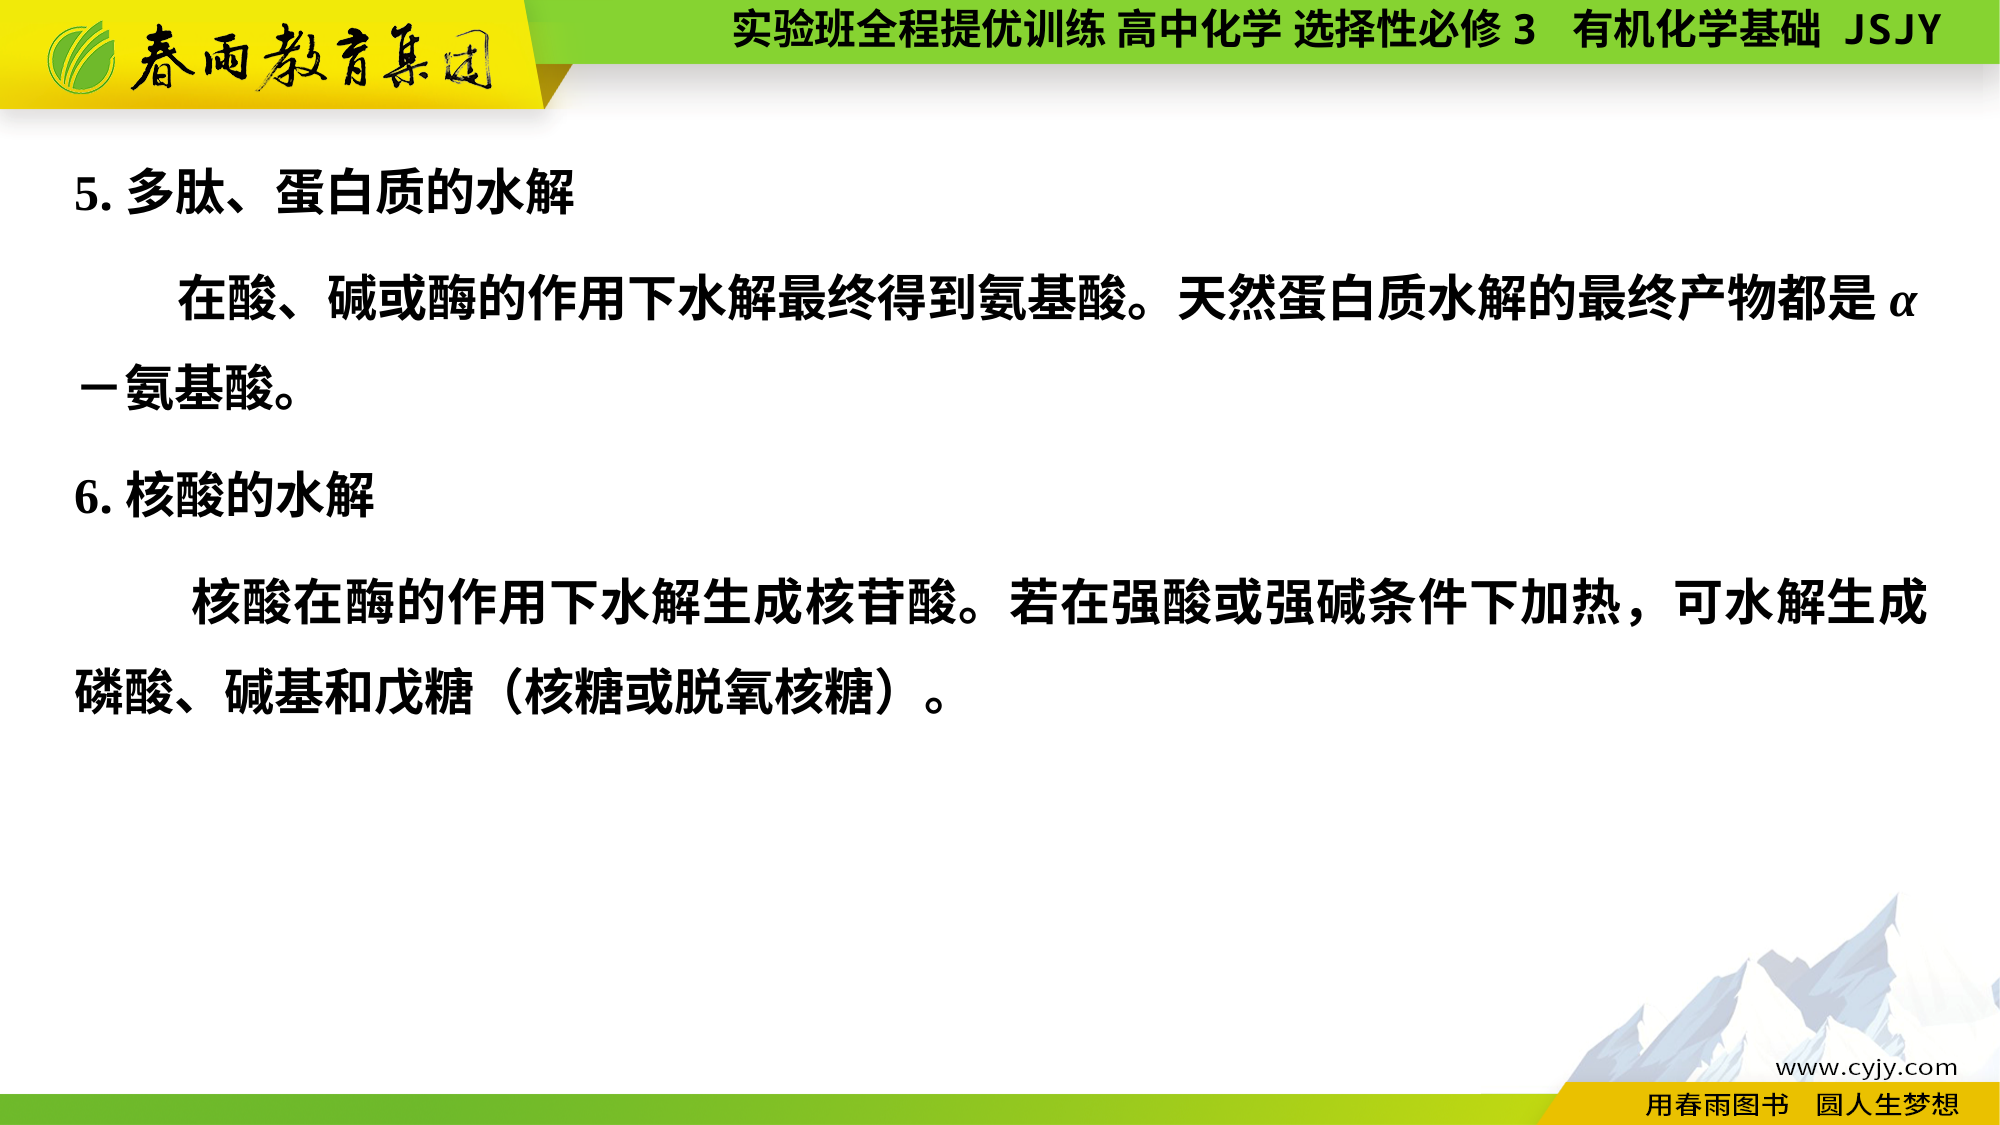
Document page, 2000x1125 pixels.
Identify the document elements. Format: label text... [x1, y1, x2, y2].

list 5.多肽、蛋白质的水解 在酸、碱或酶的作用下水解最终得到氨基酸。天然蛋白质水解的最终产物都是α－氨基酸。 6.核酸的水解 核酸在酶的作用下水解生成核苷酸。若在强酸或强碱条件下加热，可水解生成磷酸、碱基和戊糖（核糖或脱氧核糖）。 [59, 122, 1944, 734]
picture [0, 0, 2000, 1125]
